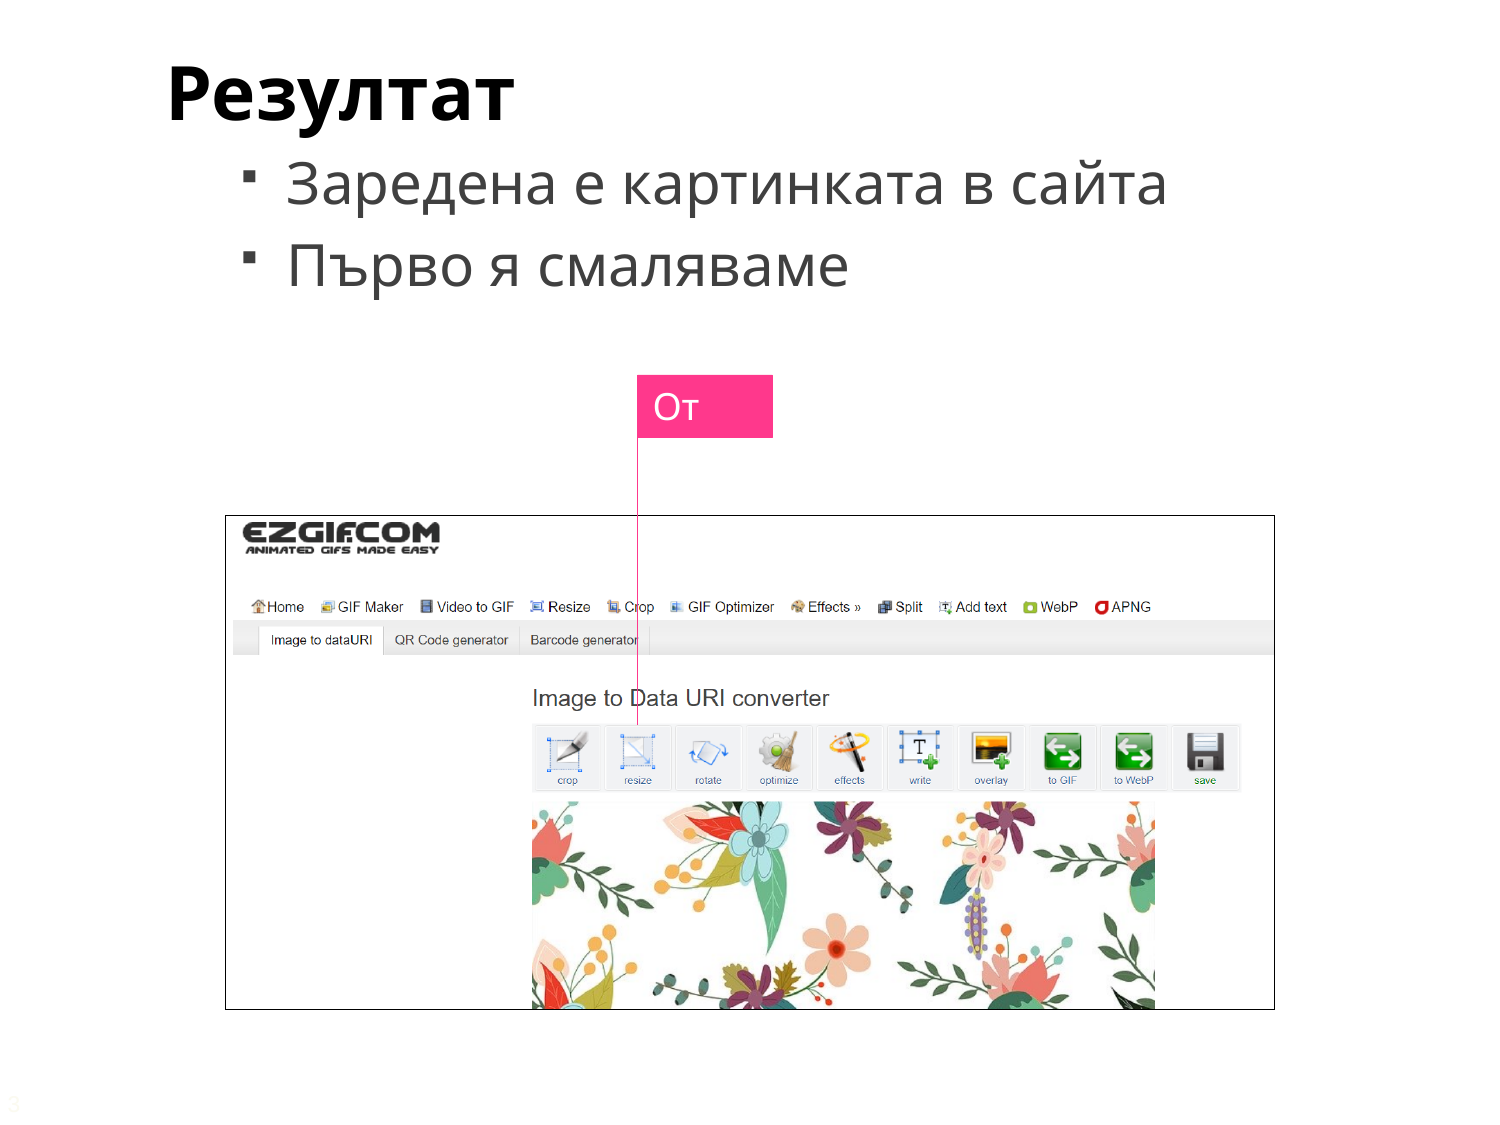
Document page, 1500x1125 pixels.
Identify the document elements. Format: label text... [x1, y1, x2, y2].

picture [224, 515, 1276, 1010]
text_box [637, 374, 773, 726]
list Резултат Заредена е картинката в сайта Първо я смаляваме [150, 37, 1488, 1113]
